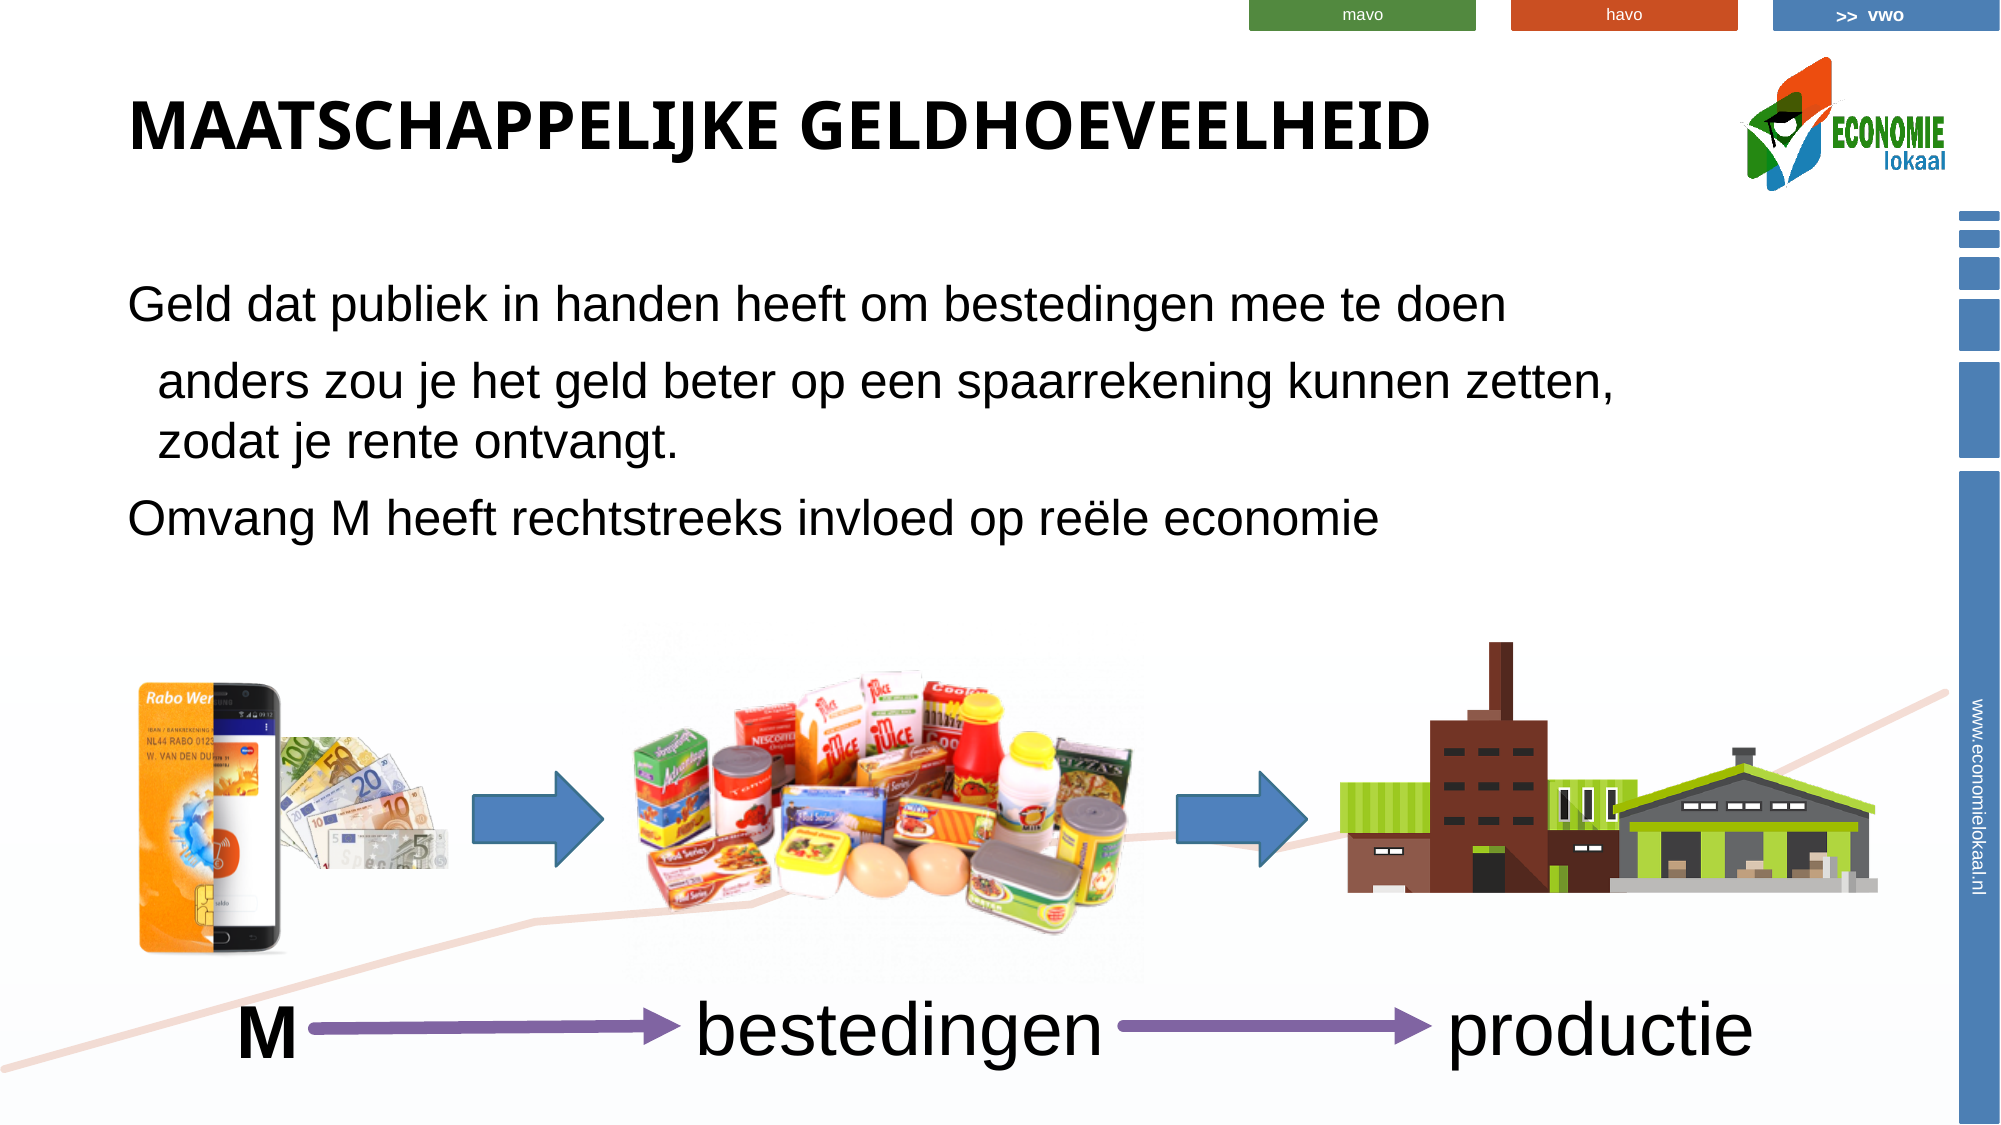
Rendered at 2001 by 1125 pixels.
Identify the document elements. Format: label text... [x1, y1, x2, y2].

title Maatschappelijke geldhoeveelheid [112, 74, 1618, 208]
text_box M [221, 976, 315, 1081]
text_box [314, 1026, 682, 1030]
text_box [1175, 770, 1308, 868]
text_box productie [1432, 973, 1774, 1079]
picture [1340, 642, 1879, 894]
list Geld dat publiek in handen heeft om bestedingen mee te doen anders zou je het geld beter op een spaarrekening kunnen zetten, zodat je rente ontvangt. Omvang M heeft rechtstreeks invloed op reële economie [112, 263, 1829, 608]
picture [57, 677, 450, 961]
text_box [471, 770, 605, 868]
picture [1739, 57, 1946, 191]
picture [621, 597, 1144, 1009]
text_box bestedingen [681, 1009, 1124, 1079]
